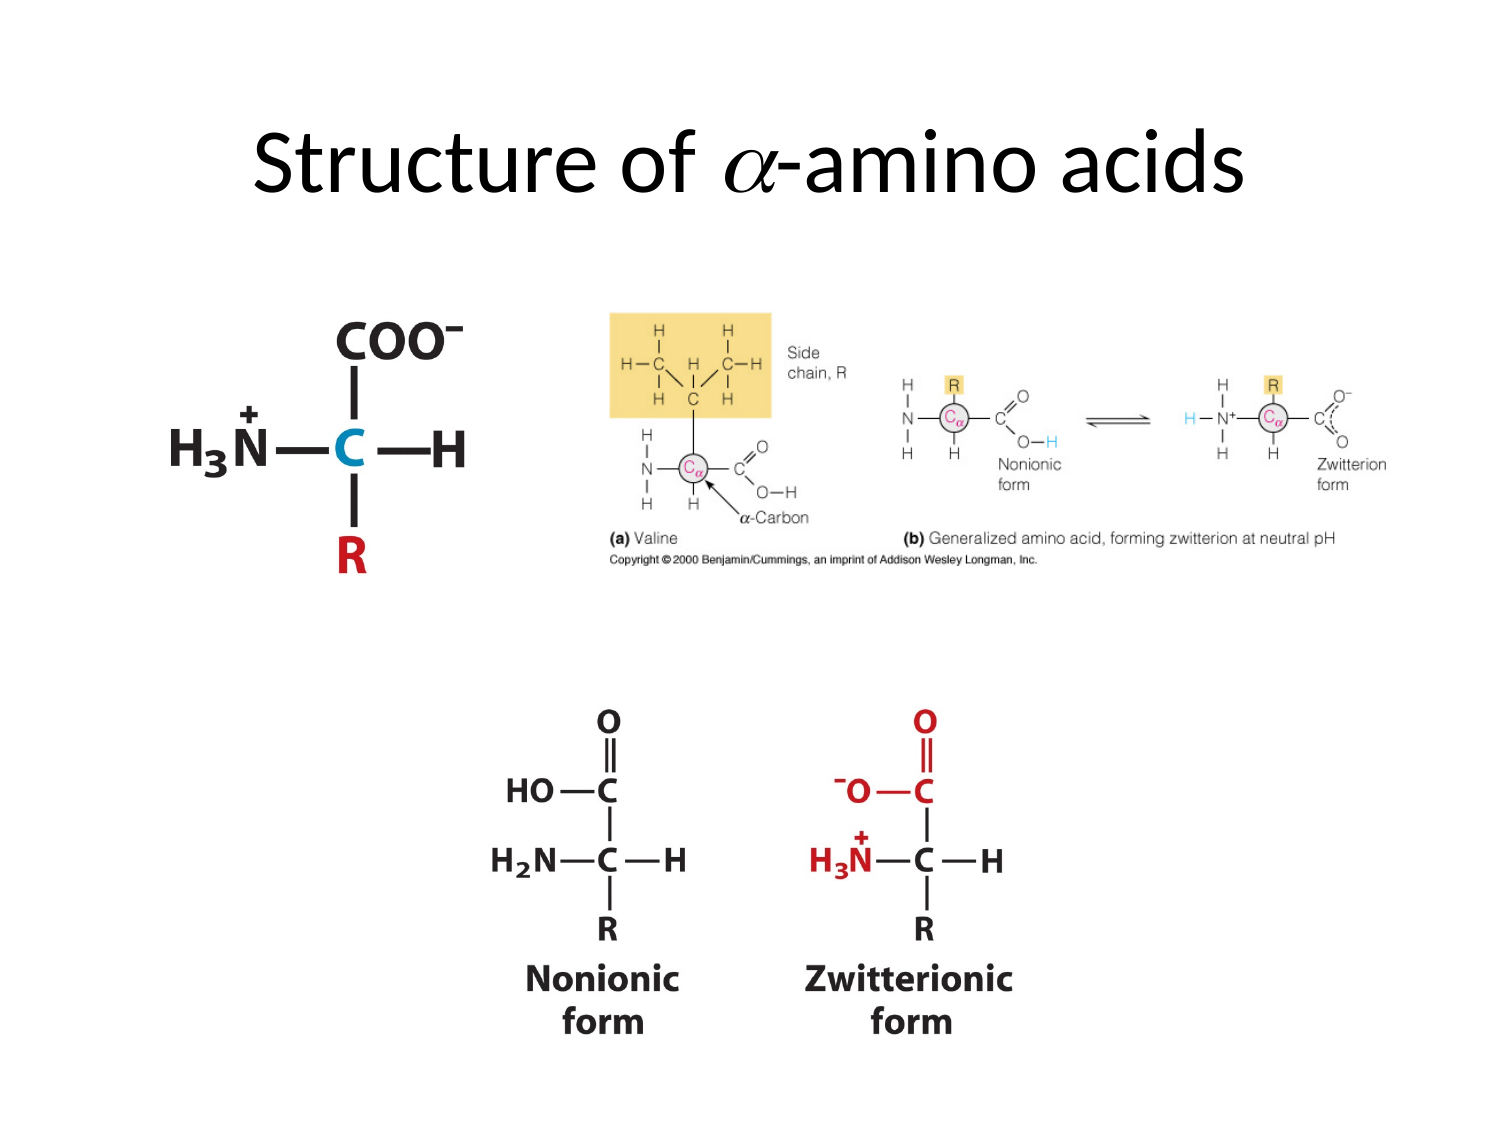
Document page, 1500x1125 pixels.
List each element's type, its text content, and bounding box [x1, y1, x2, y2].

picture [599, 300, 1402, 576]
picture [162, 312, 476, 582]
picture [487, 695, 1026, 1051]
title Structure of -amino acids [112, 62, 1388, 250]
